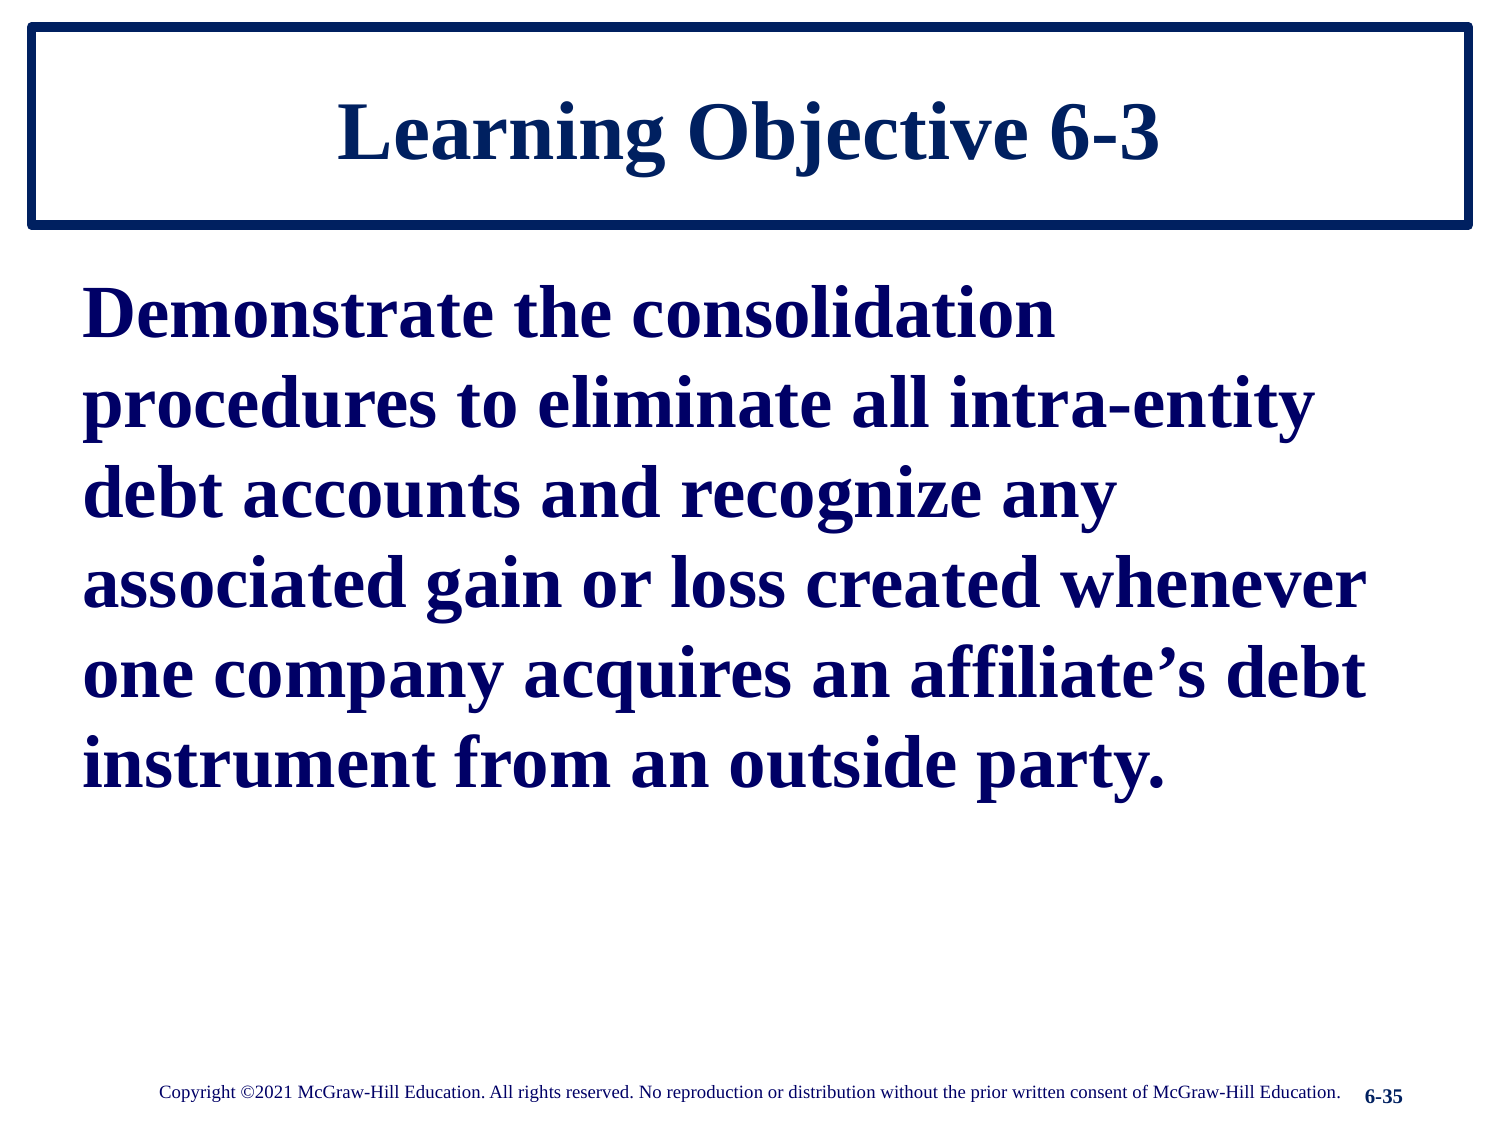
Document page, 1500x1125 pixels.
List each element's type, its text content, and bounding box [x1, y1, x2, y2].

title Learning Objective 6-3 [27, 22, 1473, 230]
slide_number 6-35 [1350, 1074, 1438, 1125]
text_box Copyright ©2021 McGraw-Hill Education. All rights reserved. No reproduction or distribution without the prior written consent of McGraw-Hill Education. [76, 1072, 1424, 1110]
text_box Demonstrate the consolidation procedures to eliminate all intra-entity debt accounts and recognize any associated gain or loss created whenever one company acquires an affiliate’s debt instrument from an outside party. [67, 254, 1433, 1065]
